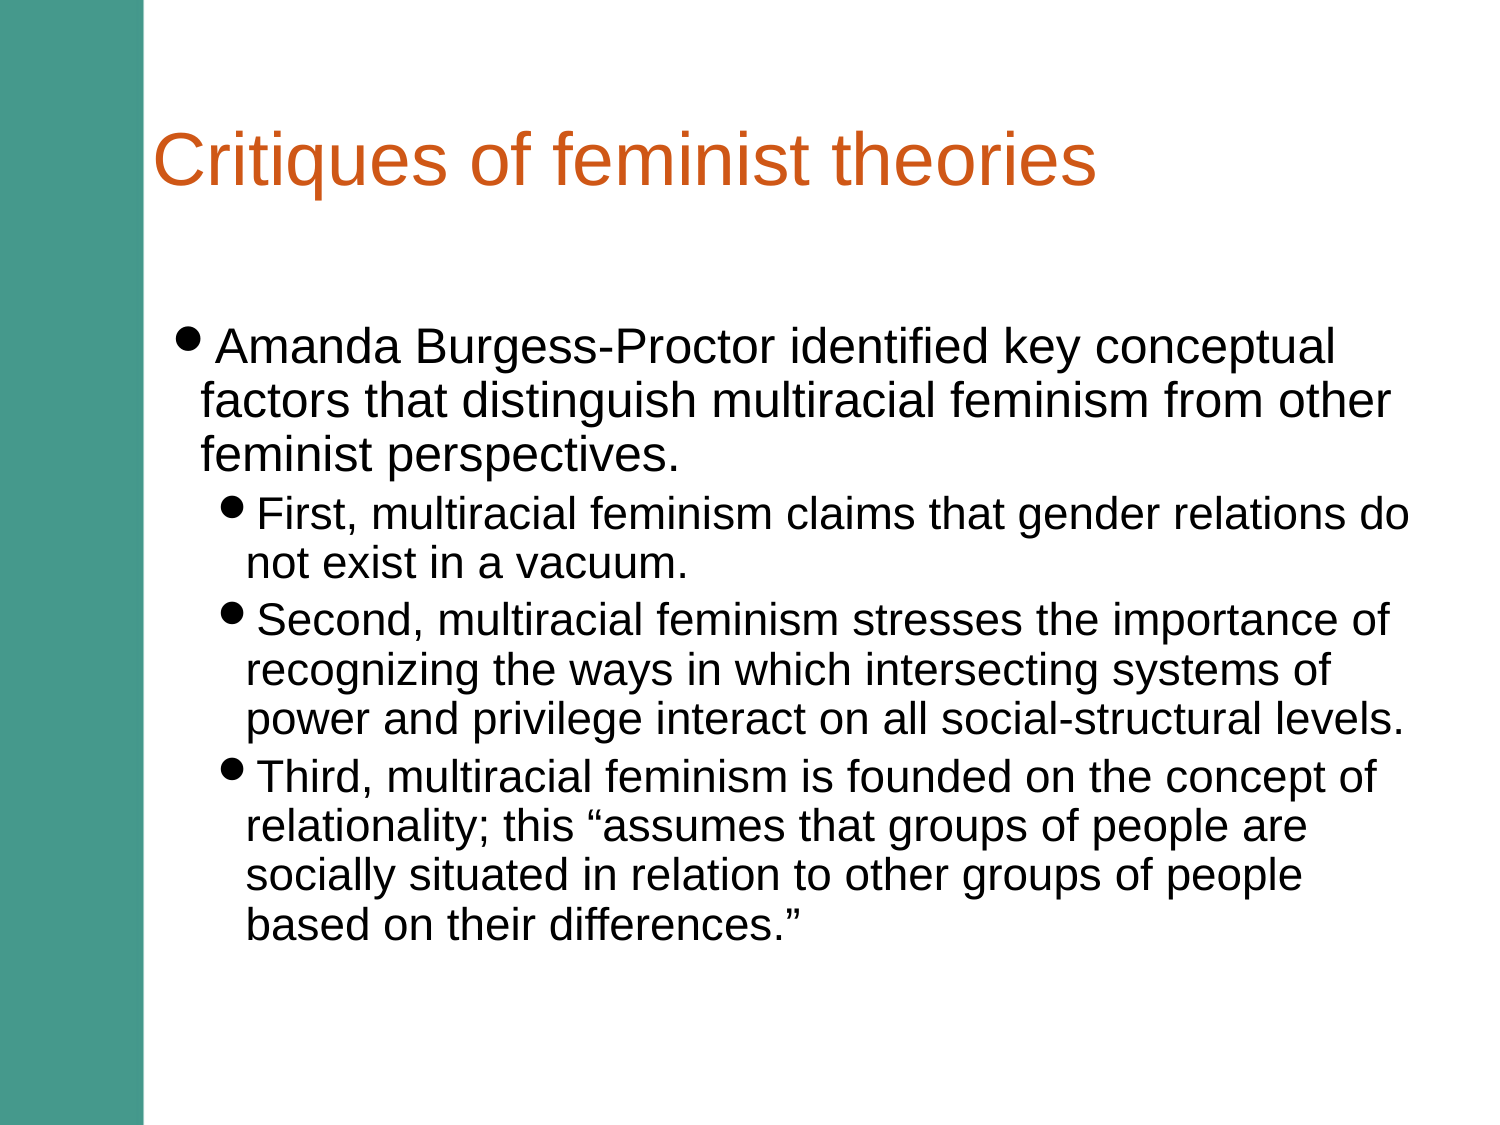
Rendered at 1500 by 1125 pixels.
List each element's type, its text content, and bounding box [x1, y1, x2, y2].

picture [0, 0, 1500, 1125]
list Amanda Burgess-Proctor identified key conceptual factors that distinguish multiracial feminism from other feminist perspectives. First, multiracial feminism claims that gender relations do not exist in a vacuum. Second, multiracial feminism stresses the importance of recognizing the ways in which intersecting systems of power and privilege interact on all social-structural levels. Third, multiracial feminism is founded on the concept of relationality; this “assumes that groups of people are socially situated in relation to other groups of people based on their differences.” [140, 312, 1435, 1027]
title Critiques of feminist theories [137, 52, 1432, 271]
